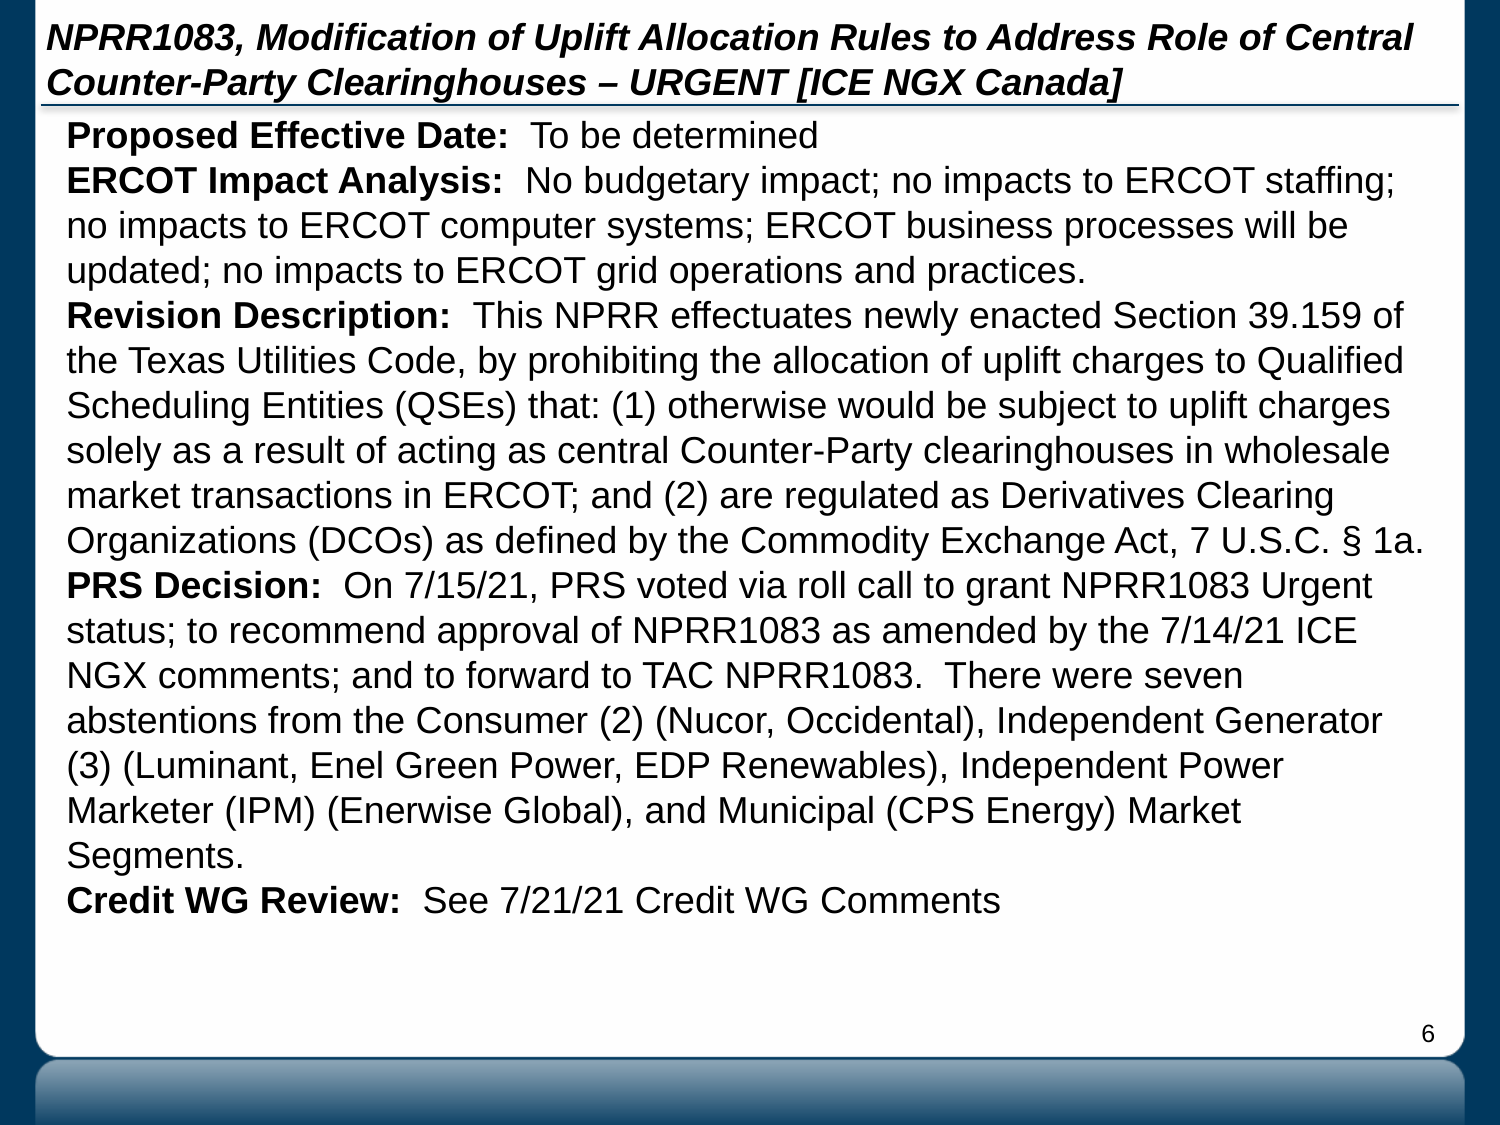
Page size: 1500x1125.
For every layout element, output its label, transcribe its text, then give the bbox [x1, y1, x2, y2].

title NPRR1083, Modification of Uplift Allocation Rules to Address Role of Central Counter-Party Clearinghouses – URGENT [ICE NGX Canada] [31, 20, 1464, 97]
text_box Proposed Effective Date: To be determined ERCOT Impact Analysis: No budgetary impact; no impacts to ERCOT staffing; no impacts to ERCOT computer systems; ERCOT business processes will be updated; no impacts to ERCOT grid operations and practices. Revision Description: This NPRR effectuates newly enacted Section 39.159 of the Texas Utilities Code, by prohibiting the allocation of uplift charges to Qualified Scheduling Entities (QSEs) that: (1) otherwise would be subject to uplift charges solely as a result of acting as central Counter-Party clearinghouses in wholesale market transactions in ERCOT; and (2) are regulated as Derivatives Clearing Organizations (DCOs) as defined by the Commodity Exchange Act, 7 U.S.C. § 1a. PRS Decision: On 7/15/21, PRS voted via roll call to grant NPRR1083 Urgent status; to recommend approval of NPRR1083 as amended by the 7/14/21 ICE NGX comments; and to forward to TAC NPRR1083. There were seven abstentions from the Consumer (2) (Nucor, Occidental), Independent Generator (3) (Luminant, Enel Green Power, EDP Renewables), Independent Power Marketer (IPM) (Enerwise Global), and Municipal (CPS Energy) Market Segments. Credit WG Review: See 7/21/21 Credit WG Comments [51, 103, 1444, 929]
picture [35, 0, 1465, 1125]
